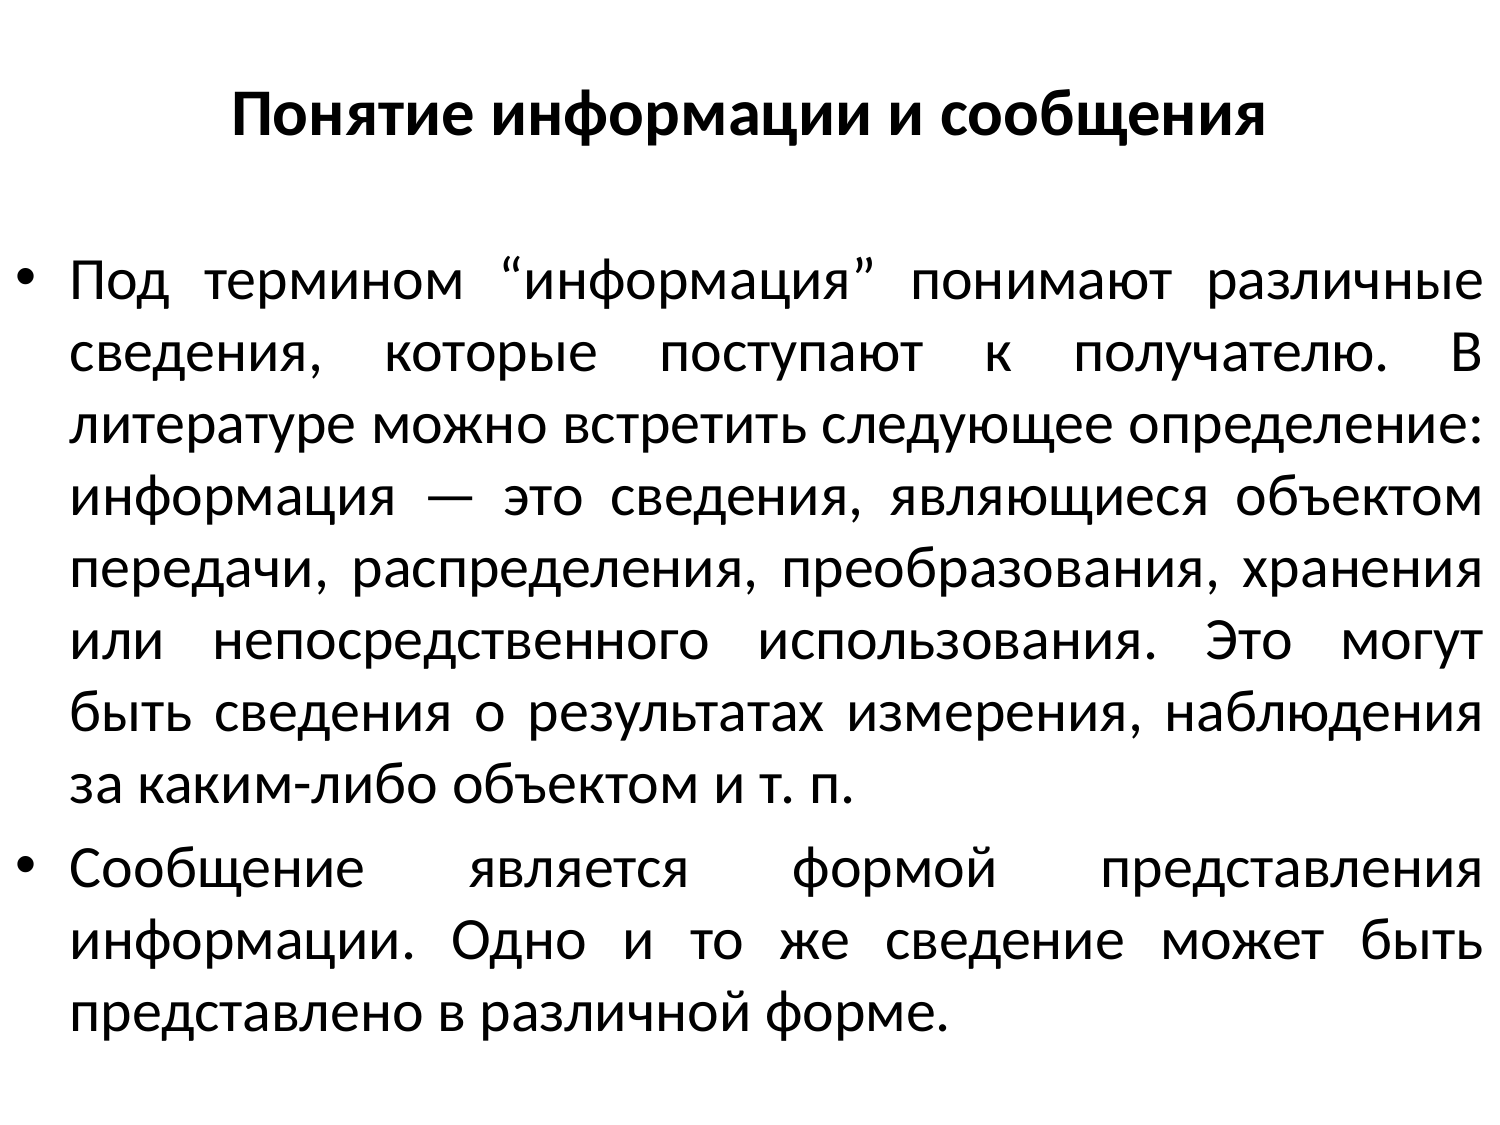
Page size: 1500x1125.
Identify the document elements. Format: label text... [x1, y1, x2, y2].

list Под термином “информация” понимают различные сведения, которые поступают к получателю. В литературе можно встретить следующее определение: информация — это сведения, являющиеся объектом передачи, распределения, преобразования, хранения или непосредственного использования. Это могут быть сведения о результатах измерения, наблюдения за каким-либо объектом и т. п. Сообщение является формой представления информации. Одно и то же сведение может быть представлено в различной форме. [0, 231, 1500, 1125]
title Понятие информации и сообщения [75, 45, 1425, 173]
